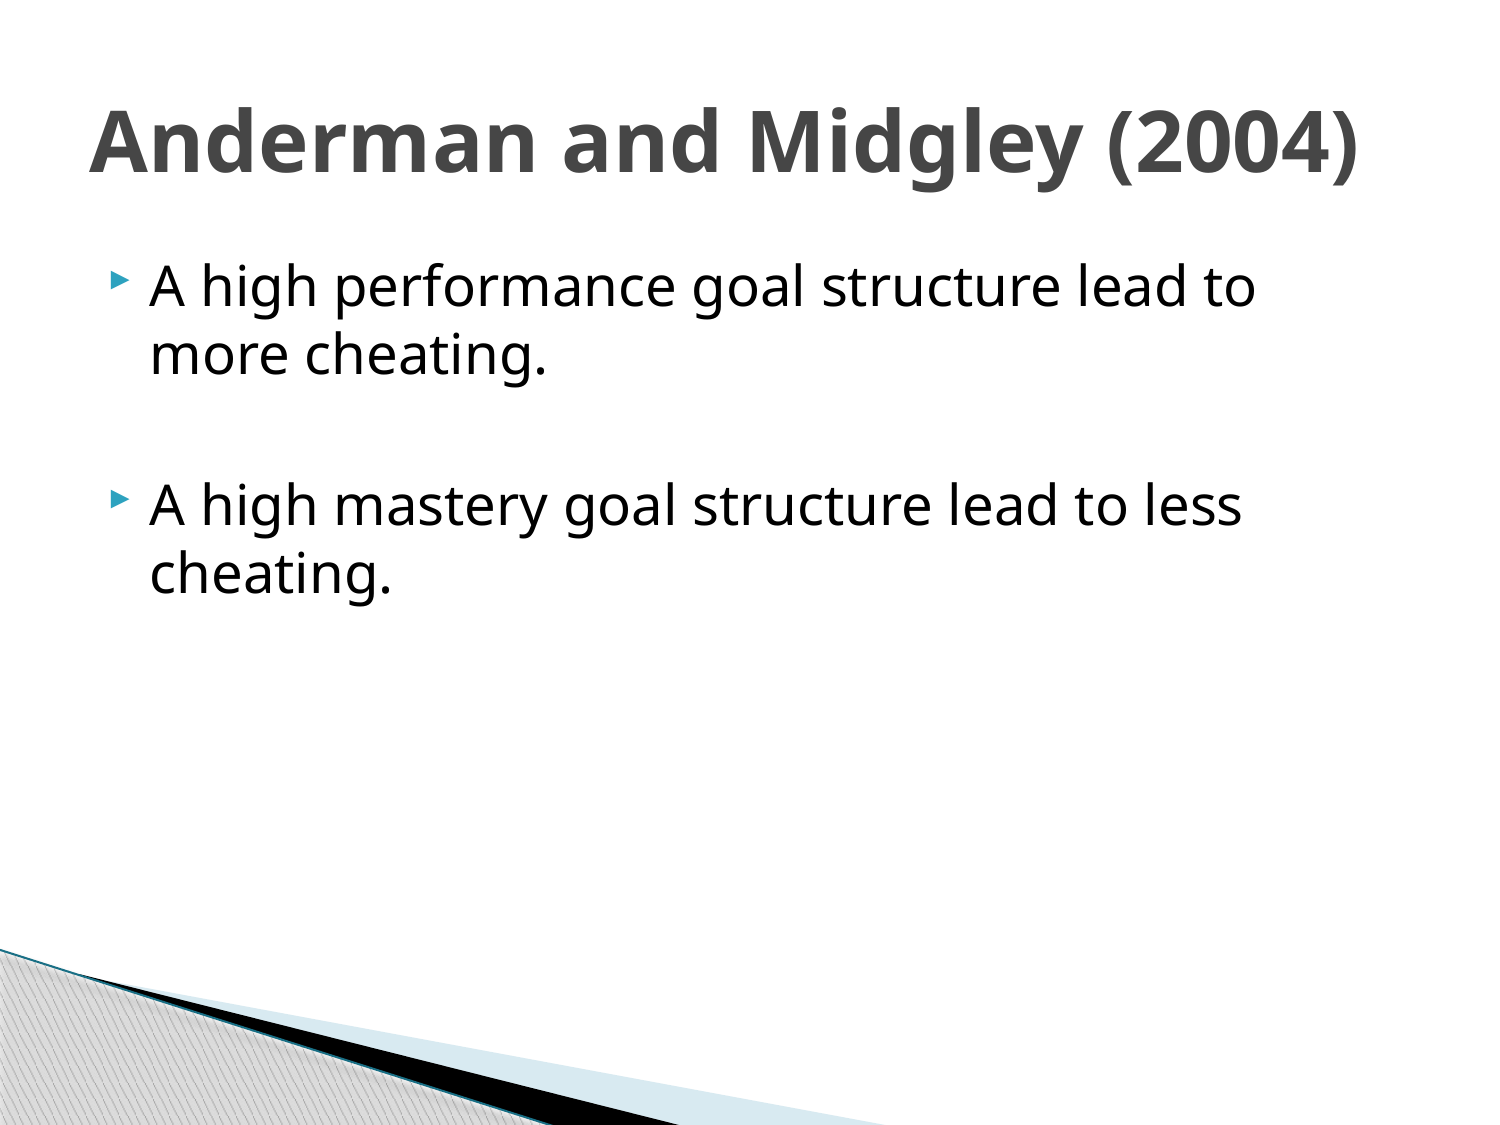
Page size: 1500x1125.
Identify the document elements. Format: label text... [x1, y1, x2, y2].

list A high performance goal structure lead to more cheating. A high mastery goal structure lead to less cheating. [75, 243, 1425, 986]
title Anderman and Midgley (2004) [75, 45, 1425, 233]
